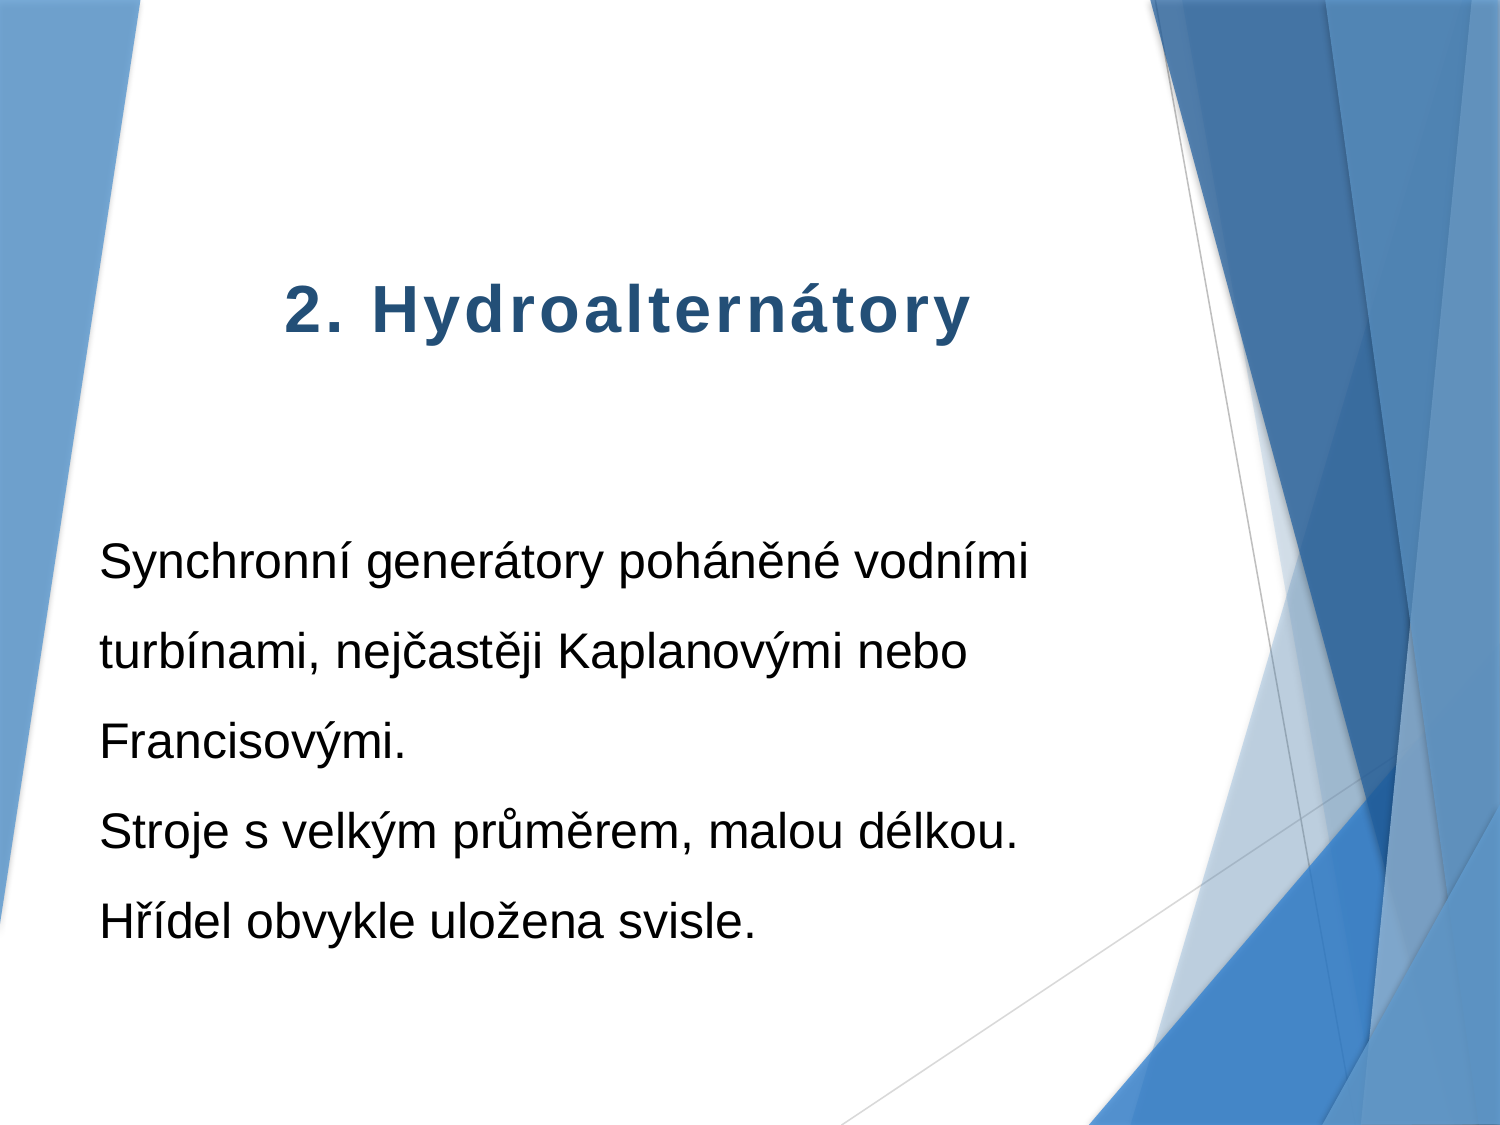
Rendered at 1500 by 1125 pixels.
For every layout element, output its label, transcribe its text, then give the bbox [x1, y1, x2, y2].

text_box Synchronní generátory poháněné vodními turbínami, nejčastěji Kaplanovými nebo Francisovými. Stroje s velkým průměrem, malou délkou. Hřídel obvykle uložena svisle. [84, 491, 1184, 1047]
text_box 2. Hydroalternátory [270, 218, 987, 353]
